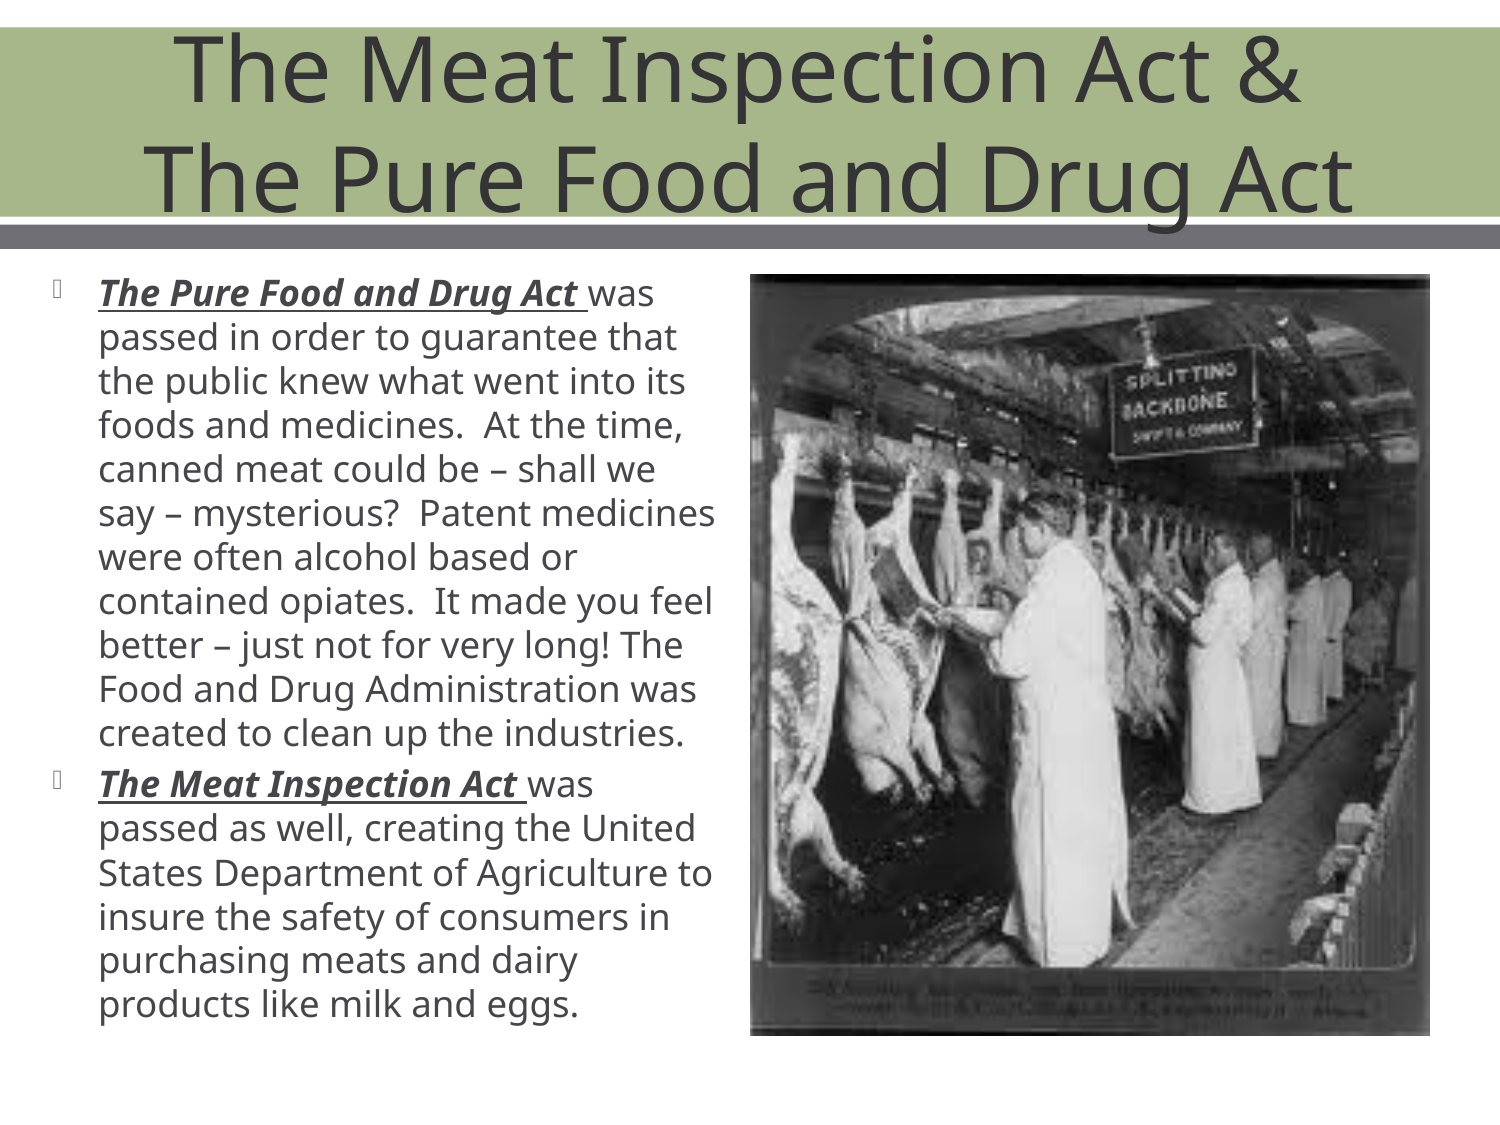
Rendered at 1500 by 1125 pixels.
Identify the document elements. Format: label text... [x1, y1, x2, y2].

list The Pure Food and Drug Act was passed in order to guarantee that the public knew what went into its foods and medicines. At the time, canned meat could be – shall we say – mysterious? Patent medicines were often alcohol based or contained opiates. It made you feel better – just not for very long! The Food and Drug Administration was created to clean up the industries. The Meat Inspection Act was passed as well, creating the United States Department of Agriculture to insure the safety of consumers in purchasing meats and dairy products like milk and eggs. [37, 262, 738, 1075]
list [749, 274, 1431, 1036]
title The Meat Inspection Act & The Pure Food and Drug Act [75, 29, 1425, 213]
